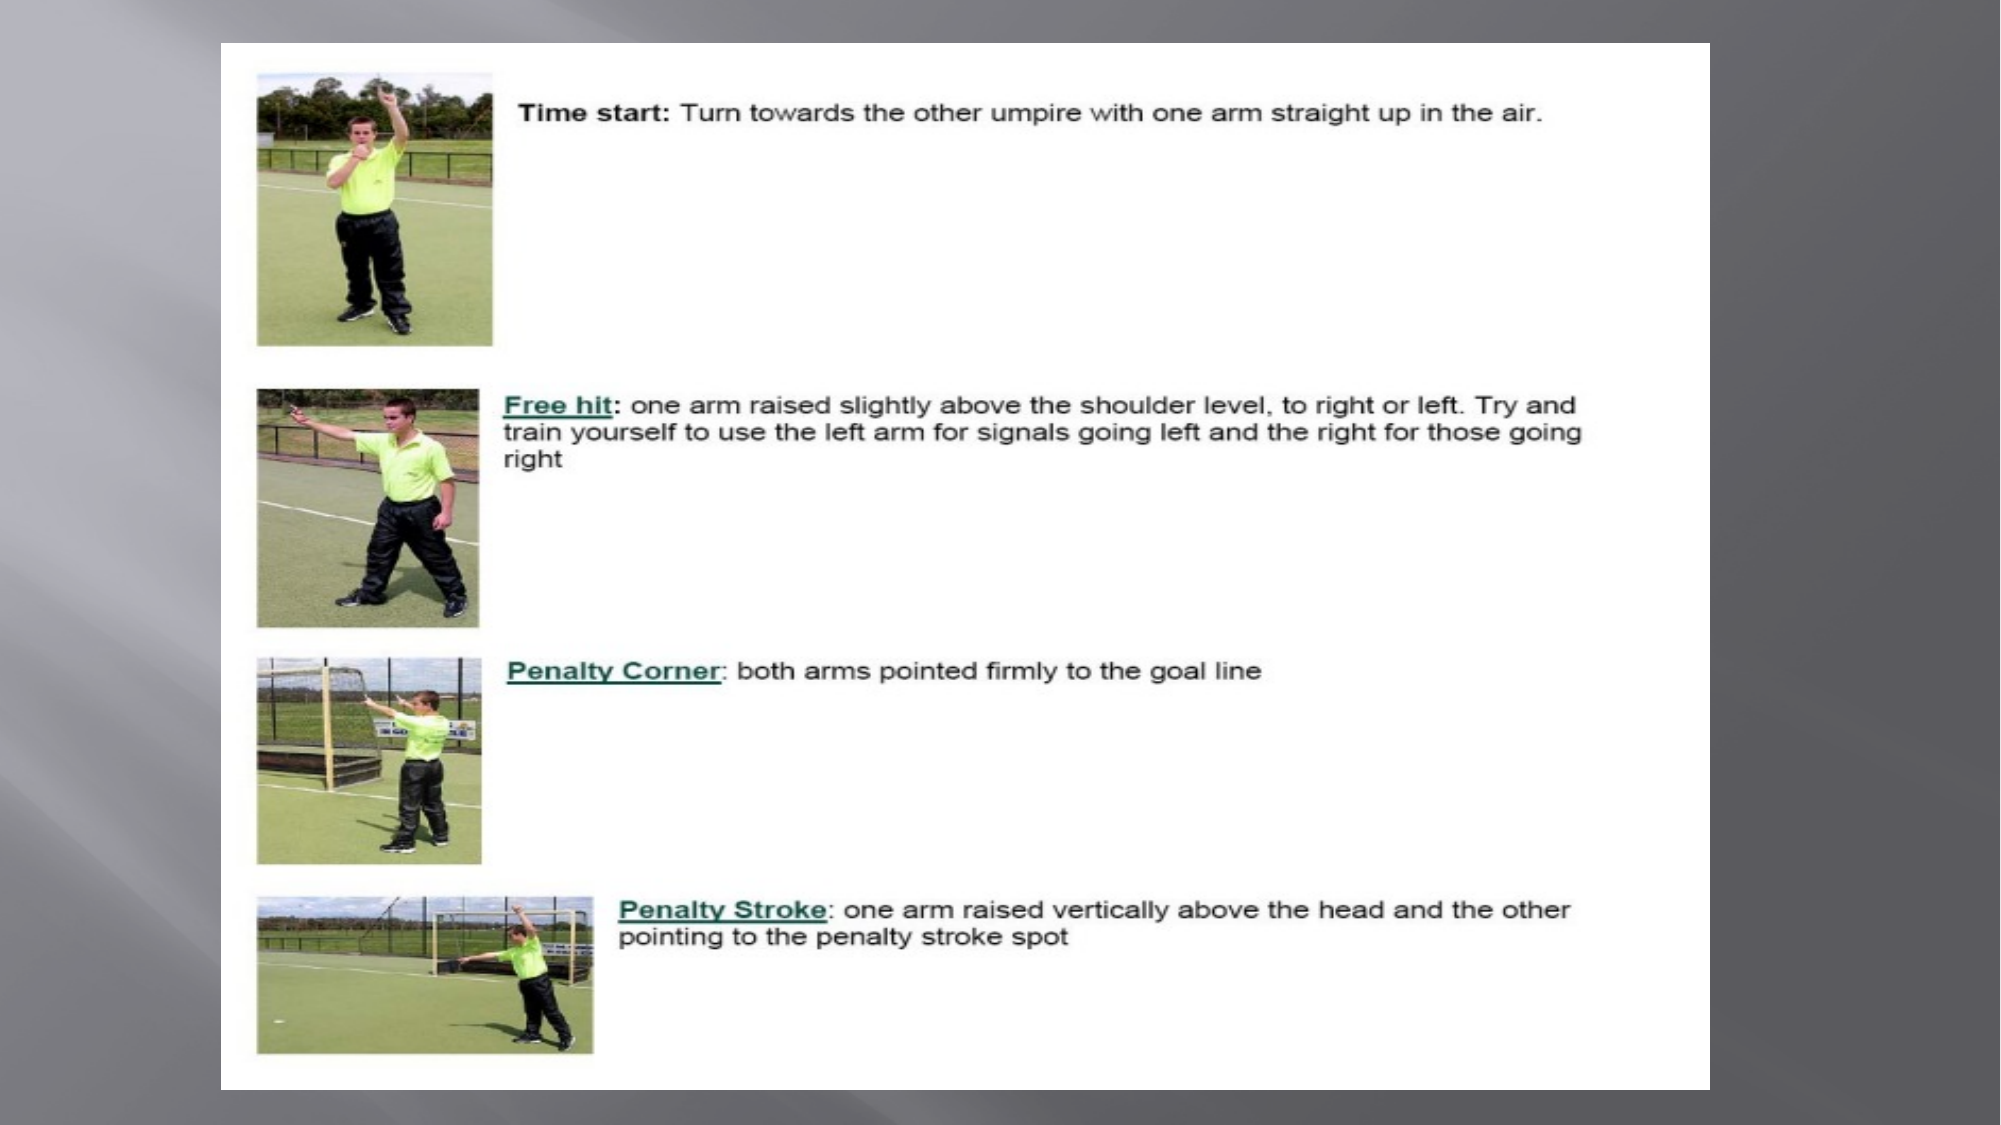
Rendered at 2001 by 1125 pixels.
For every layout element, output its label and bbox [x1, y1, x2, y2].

list [221, 43, 1711, 1091]
